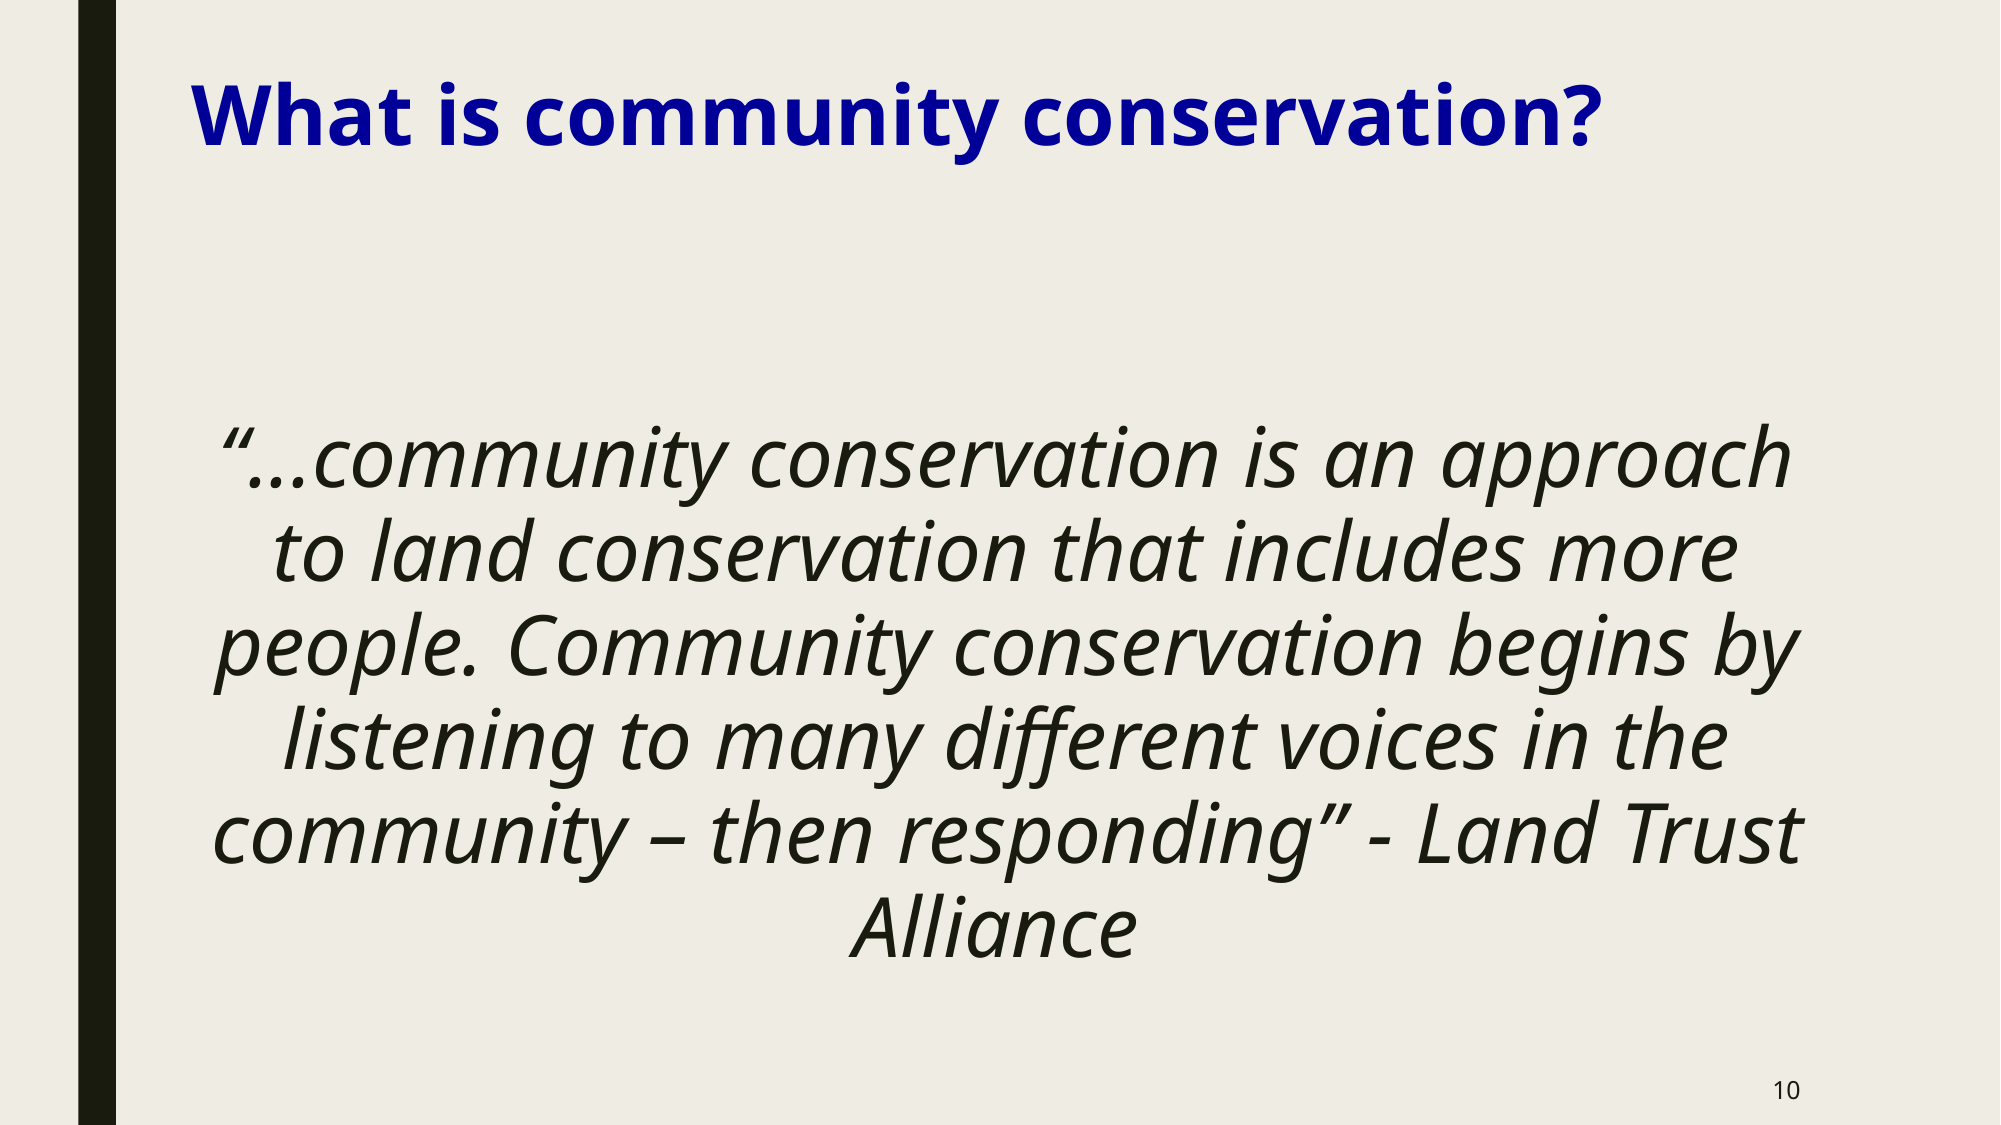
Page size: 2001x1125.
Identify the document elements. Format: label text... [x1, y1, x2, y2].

text_box “...community conservation is an approach to land conservation that includes more people. Community conservation begins by listening to many different voices in the community – then responding” - Land Trust Alliance [176, 404, 1839, 890]
text_box What is community conservation? [176, 67, 1839, 234]
slide_number 10 [1553, 1058, 1816, 1125]
